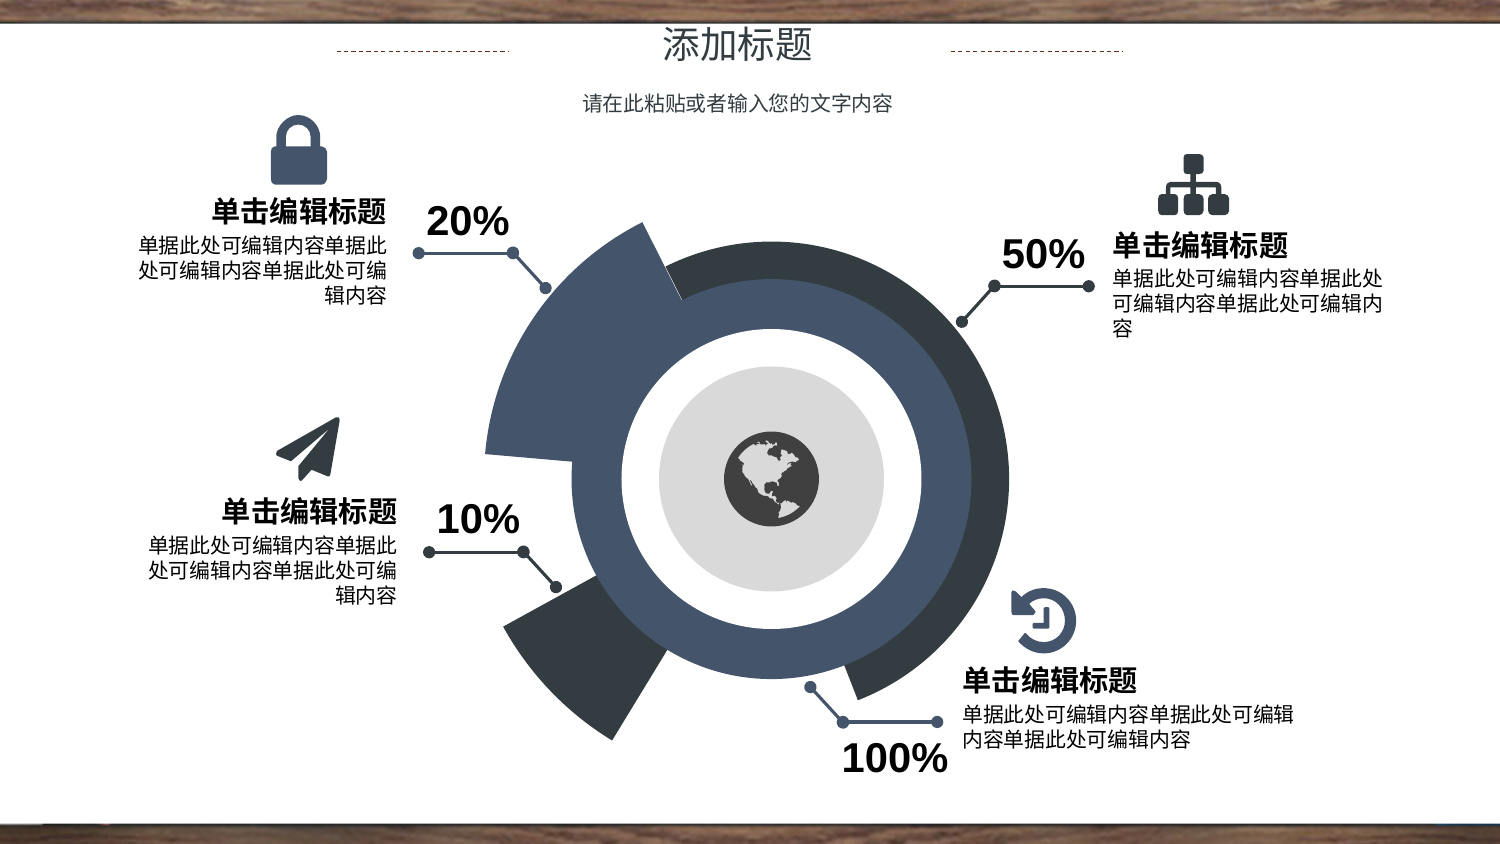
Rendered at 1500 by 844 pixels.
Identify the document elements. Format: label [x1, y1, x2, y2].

text_box [429, 551, 556, 588]
text_box [621, 328, 922, 629]
text_box [961, 285, 1089, 322]
text_box [418, 252, 546, 289]
text_box [0, 0, 1500, 844]
text_box [810, 686, 938, 723]
